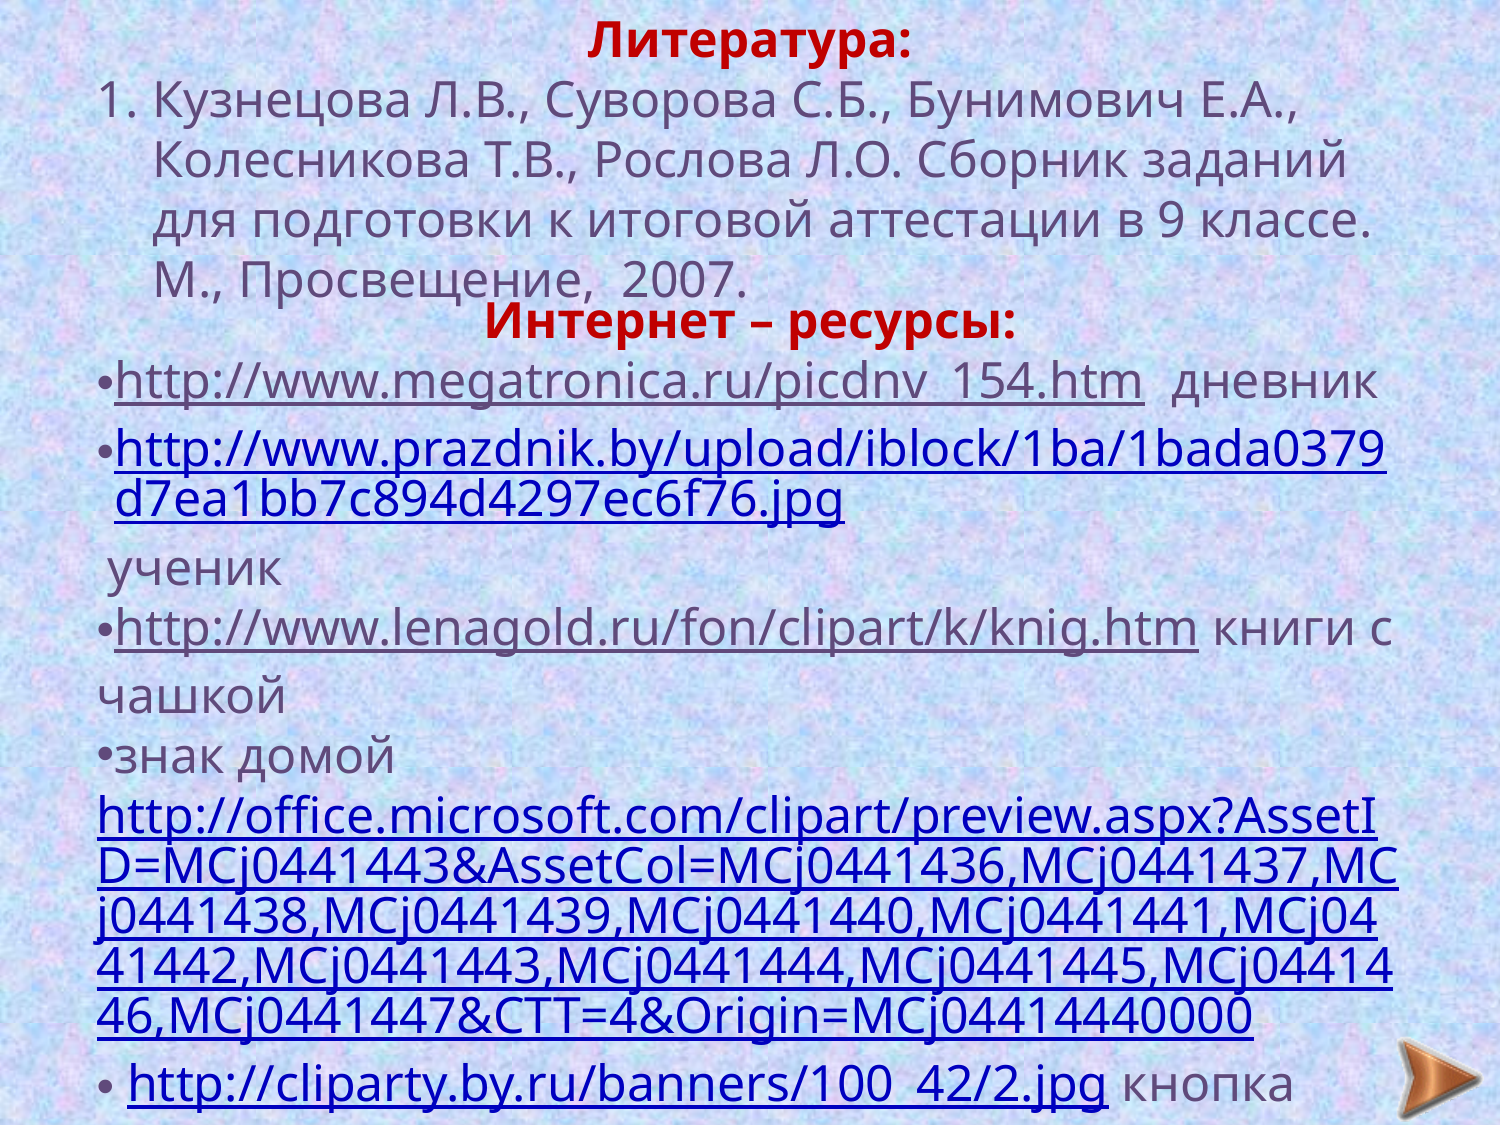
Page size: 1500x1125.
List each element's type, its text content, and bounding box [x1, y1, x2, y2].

text_box Литература: Кузнецова Л.В., Суворова С.Б., Бунимович Е.А., Колесникова Т.В., Рослова Л.О. Сборник заданий для подготовки к итоговой аттестации в 9 классе. М., Просвещение, 2007. [81, 0, 1418, 281]
picture [0, 0, 1500, 1125]
text_box Интернет – ресурсы: http://www.megatronica.ru/picdnv_154.htm дневник http://www.prazdnik.by/upload/iblock/1ba/1bada0379d7ea1bb7c894d4297ec6f76.jpg ученик http://www.lenagold.ru/fon/clipart/k/knig.htm книги с чашкой знак домой http://office.microsoft.com/clipart/preview.aspx?AssetID=MCj0441443&AssetCol=MCj0441436,MCj0441437,MCj0441438,MCj0441439,MCj0441440,MCj0441441,MCj0441442,MCj0441443,MCj0441444,MCj0441445,MCj0441446,MCj0441447&CTT=4&Origin=MCj04414440000 http://cliparty.by.ru/banners/100_42/2.jpg кнопка http://s24.stanovoe.lipetsk.ru/image/102.gif стрелка [81, 281, 1418, 946]
